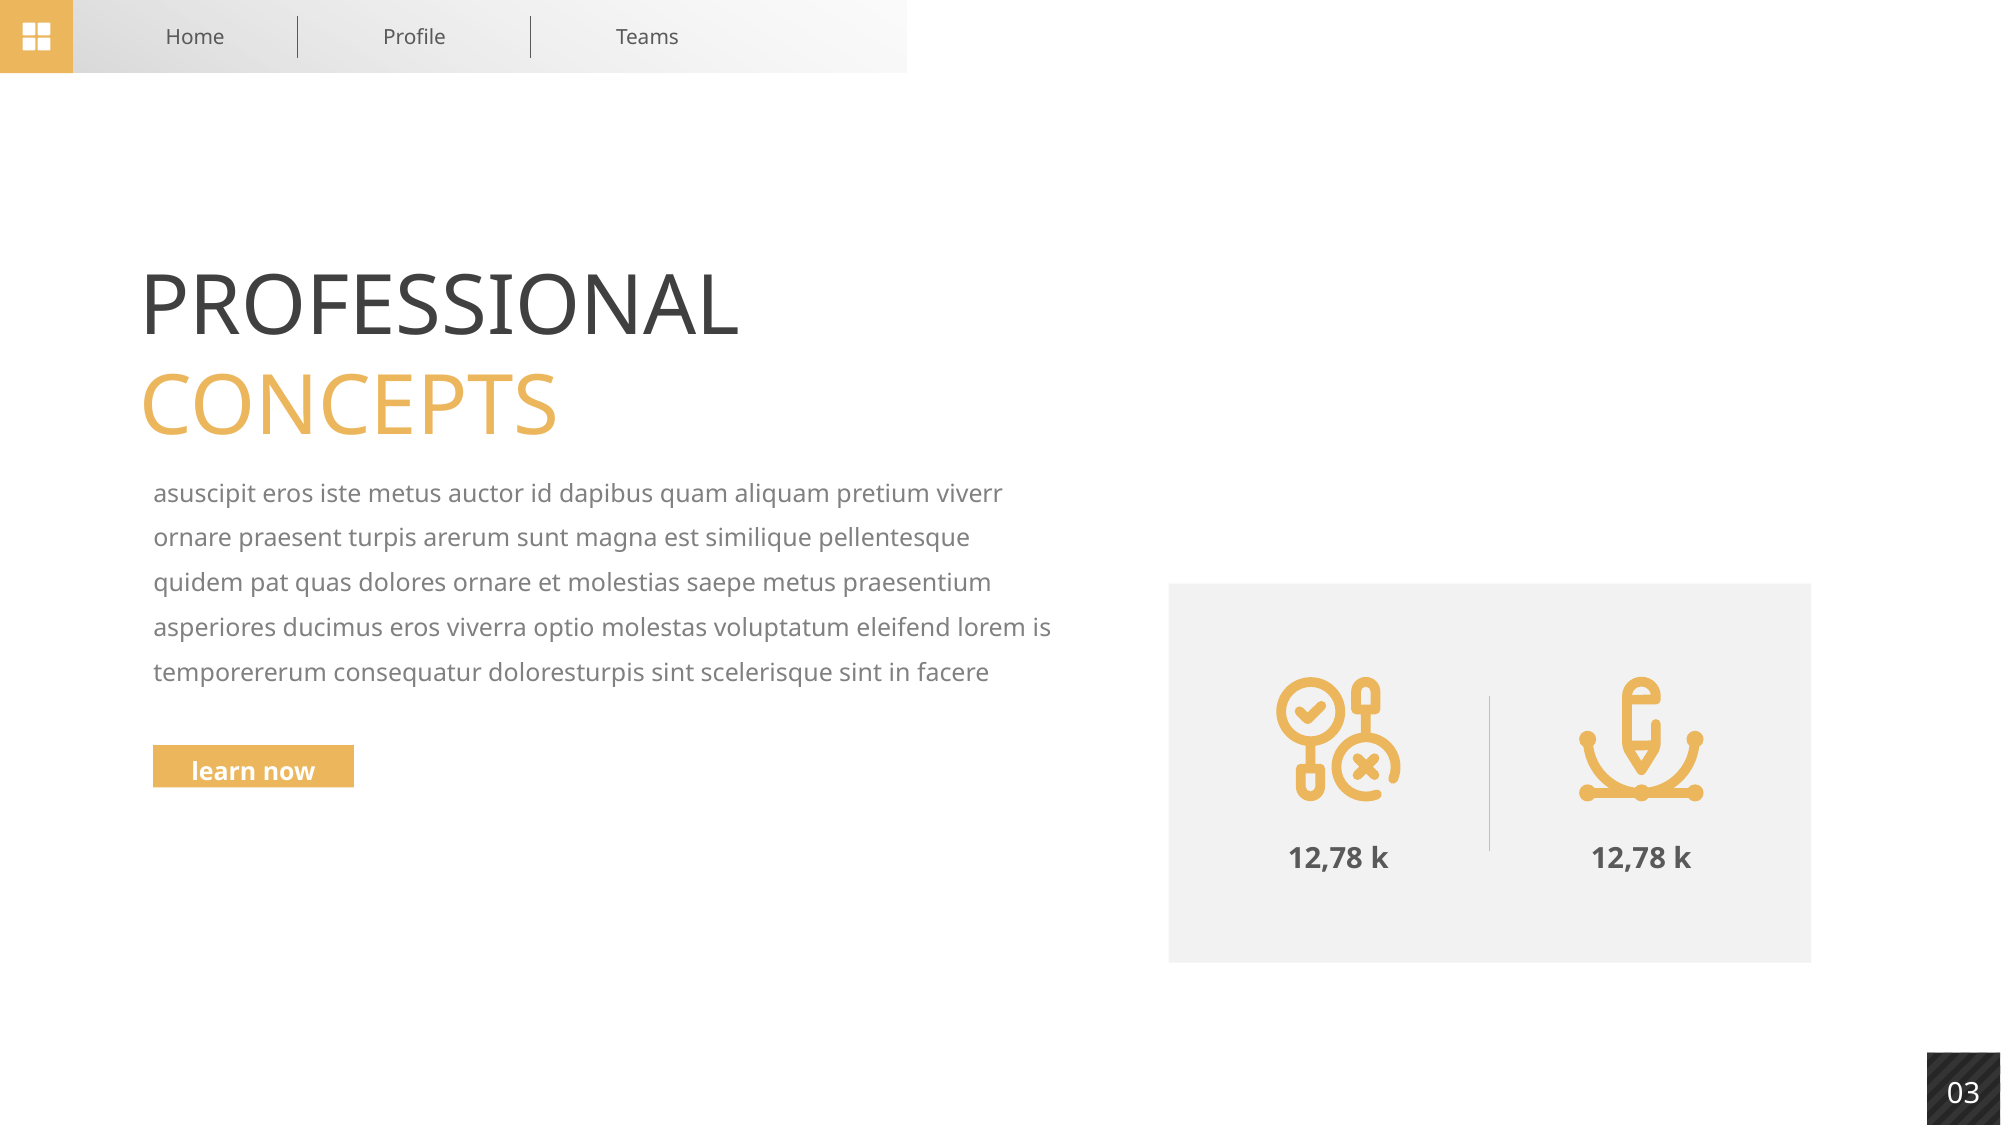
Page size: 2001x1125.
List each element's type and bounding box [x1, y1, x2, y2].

text_box [0, 0, 2001, 1125]
